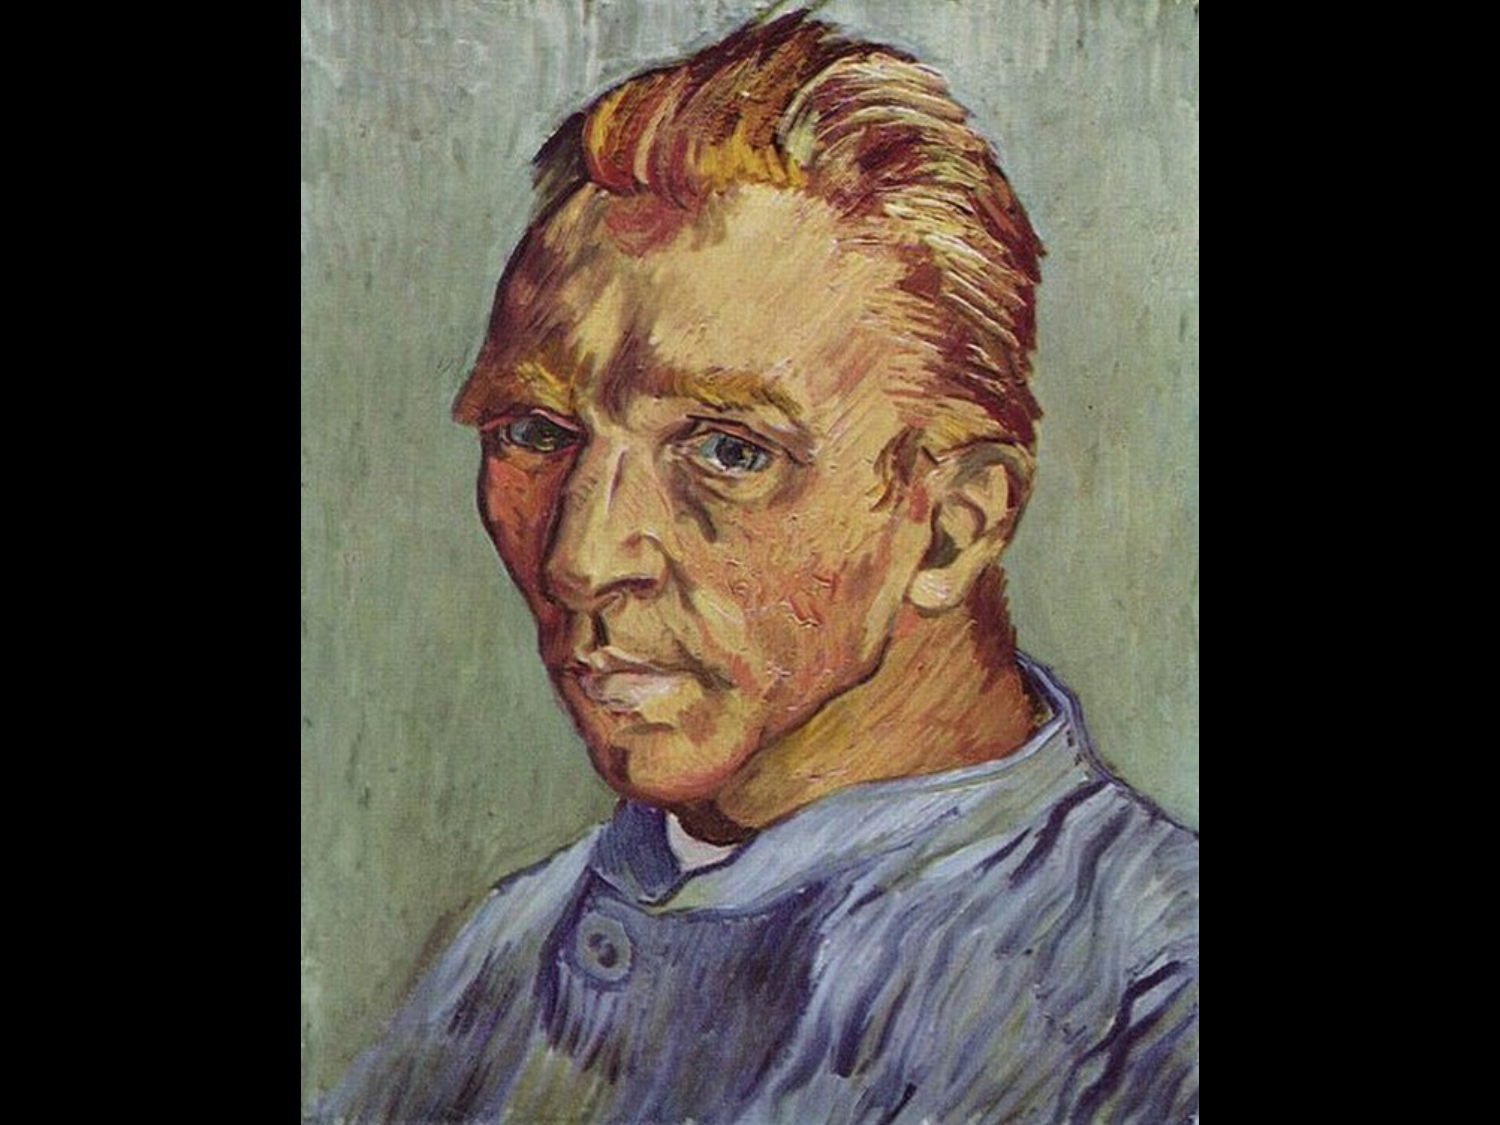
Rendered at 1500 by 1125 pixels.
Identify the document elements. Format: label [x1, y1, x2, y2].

picture [301, 0, 1199, 1125]
